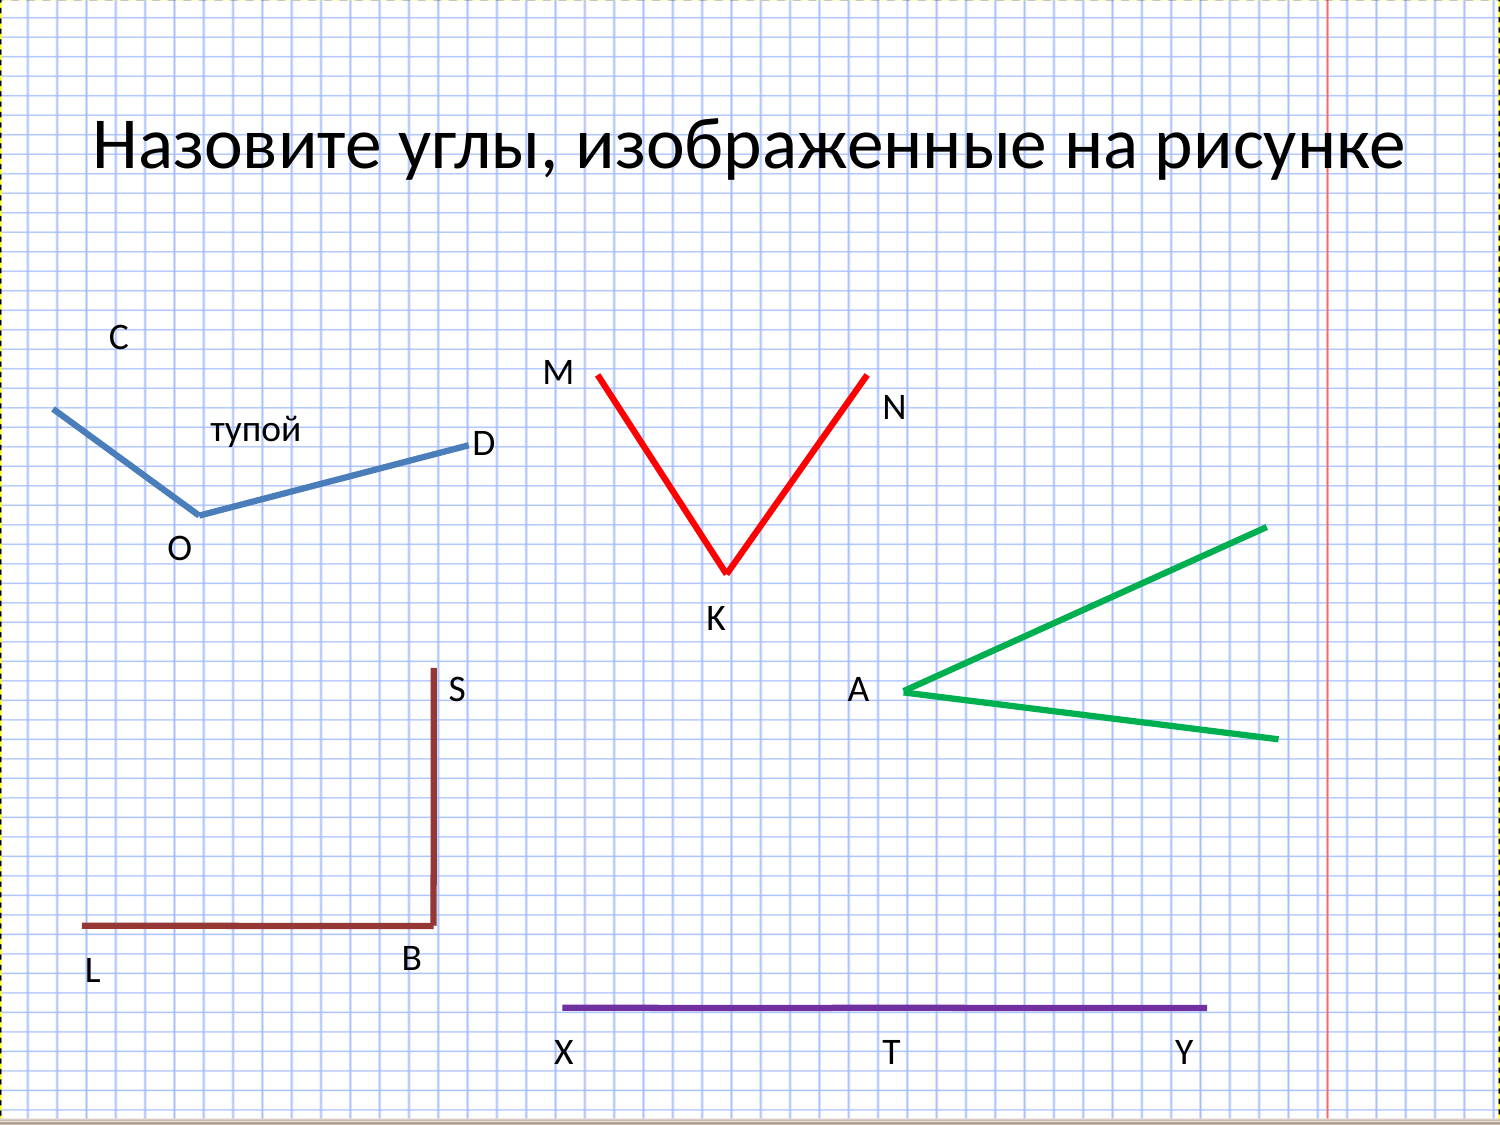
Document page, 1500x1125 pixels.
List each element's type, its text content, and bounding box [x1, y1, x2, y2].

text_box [696, 404, 897, 546]
text_box K [691, 585, 741, 646]
text_box B [386, 925, 438, 986]
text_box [52, 408, 200, 516]
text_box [903, 692, 1279, 740]
text_box C [94, 304, 144, 365]
text_box тупой [195, 397, 317, 443]
text_box X [539, 1019, 589, 1080]
text_box T [867, 1019, 916, 1080]
text_box N [867, 374, 922, 435]
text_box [562, 409, 691, 540]
title Назовите углы, изображенные на рисунке [75, 45, 1425, 233]
text_box L [70, 937, 117, 998]
text_box D [457, 410, 511, 470]
text_box A [832, 656, 885, 717]
text_box O [152, 524, 208, 576]
text_box S [433, 656, 481, 716]
text_box Y [1160, 1019, 1209, 1080]
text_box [903, 526, 1267, 691]
text_box M [527, 339, 590, 400]
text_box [198, 445, 469, 516]
picture [0, 0, 1500, 1125]
